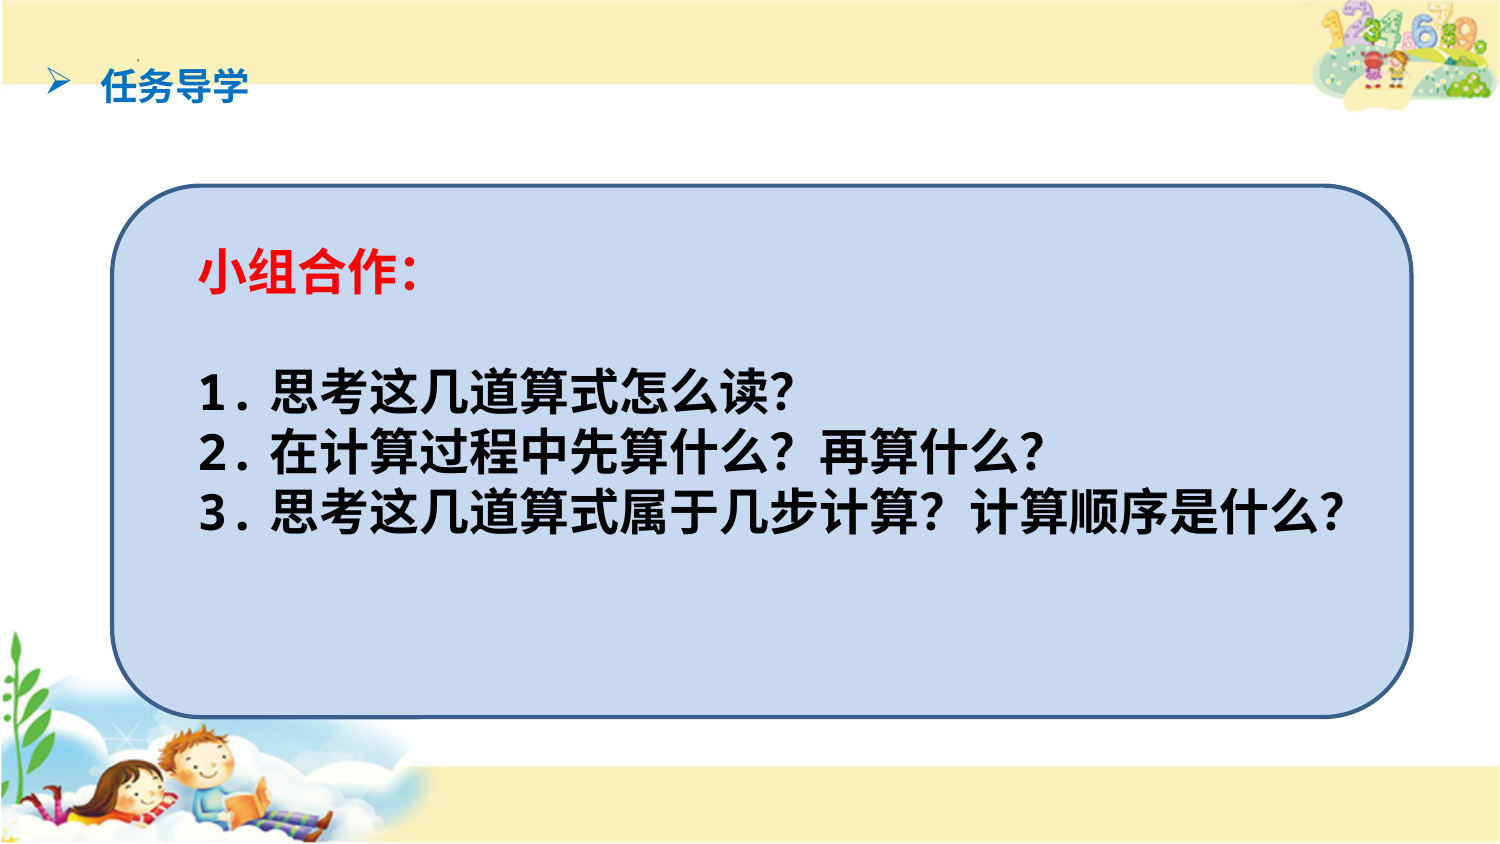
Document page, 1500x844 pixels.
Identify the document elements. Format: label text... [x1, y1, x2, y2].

text_box 任务导学 [29, 55, 780, 116]
text_box [109, 183, 1414, 720]
text_box 小组合作： 1.思考这几道算式怎么读？ 2.在计算过程中先算什么？再算什么？ 3.思考这几道算式属于几步计算？计算顺序是什么？ [182, 232, 1340, 593]
picture [0, 0, 1500, 844]
